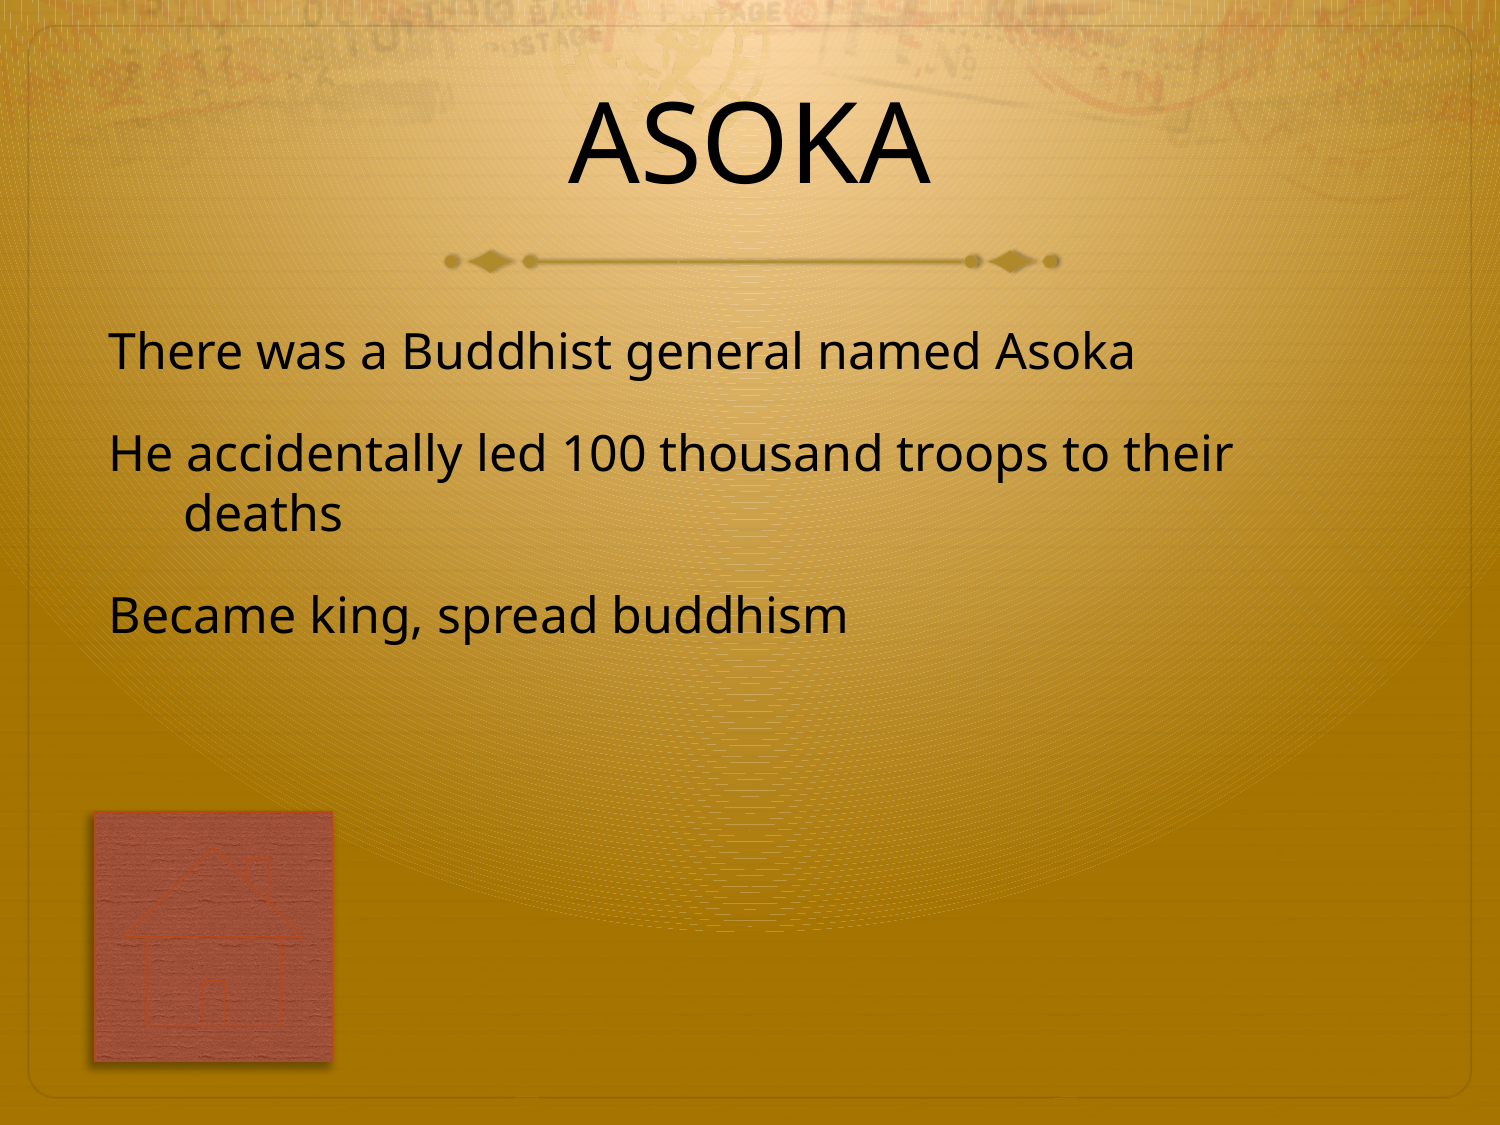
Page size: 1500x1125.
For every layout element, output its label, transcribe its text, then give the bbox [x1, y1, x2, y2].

text_box [94, 811, 333, 1062]
picture [0, 0, 1500, 1125]
list There was a Buddhist general named Asoka He accidentally led 100 thousand troops to their deaths Became king, spread buddhism [93, 312, 1407, 988]
title ASOKA [93, 45, 1407, 233]
